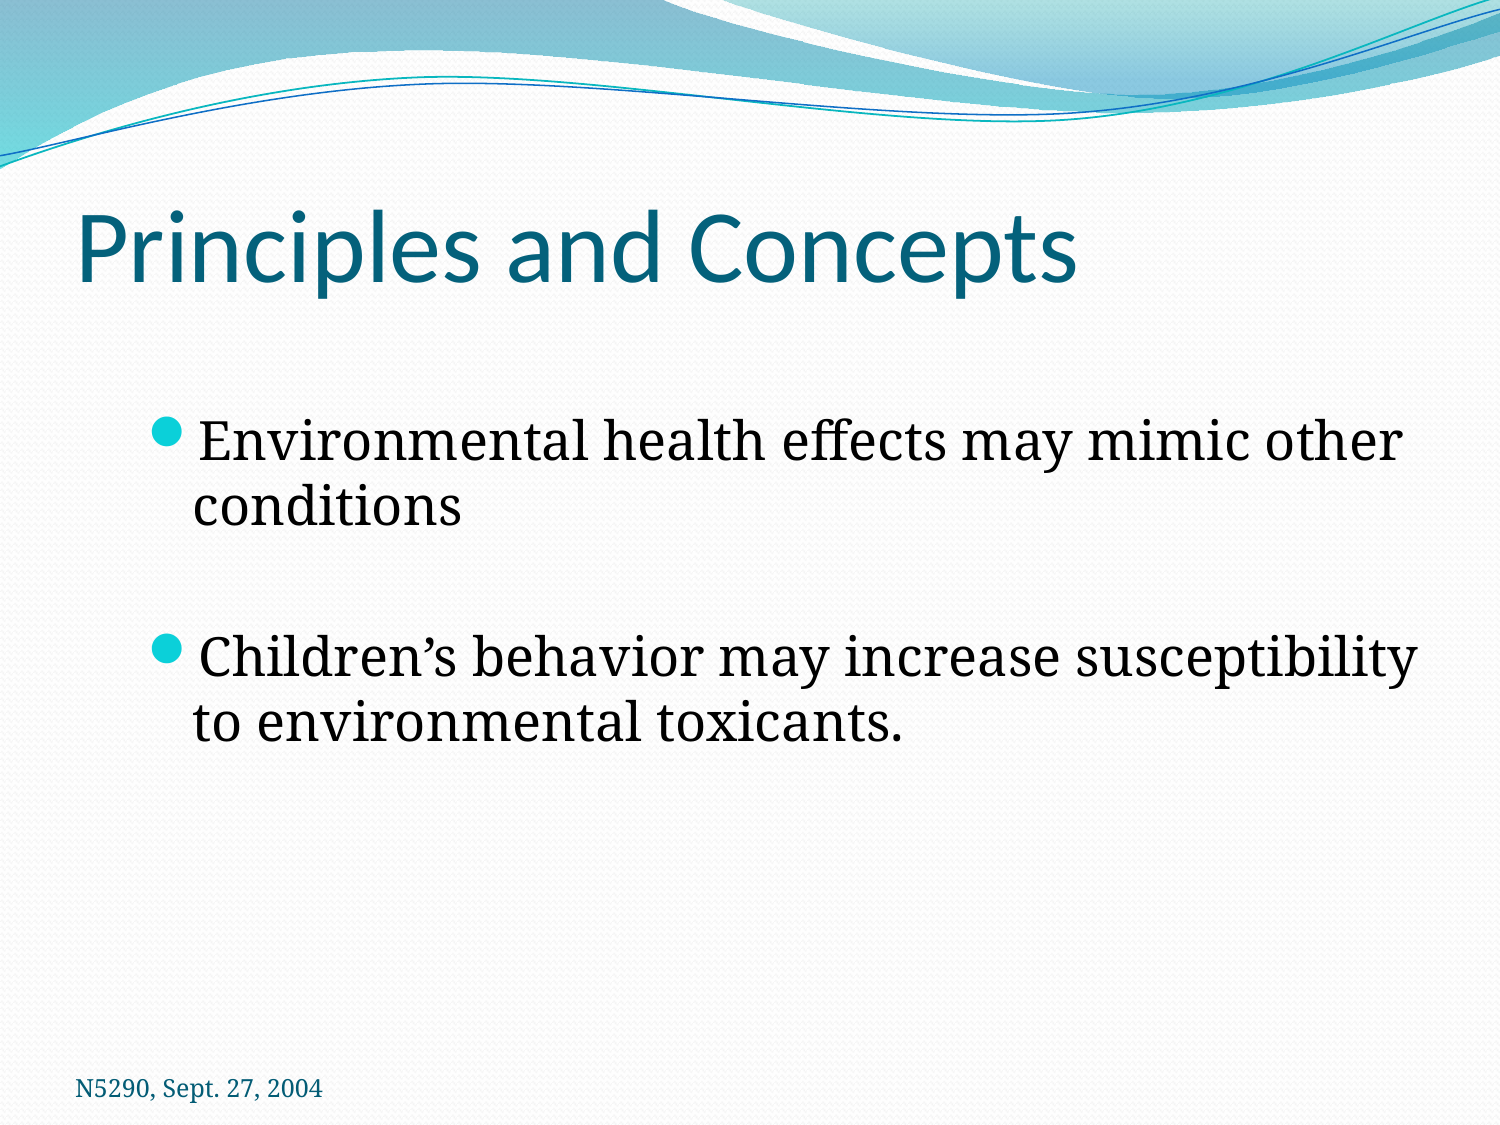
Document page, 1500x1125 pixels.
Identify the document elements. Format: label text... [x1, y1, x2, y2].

title Principles and Concepts [75, 115, 1425, 303]
list Environmental health effects may mimic other conditions Children’s behavior may increase susceptibility to environmental toxicants. [132, 398, 1439, 1000]
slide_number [75, 1042, 425, 1103]
